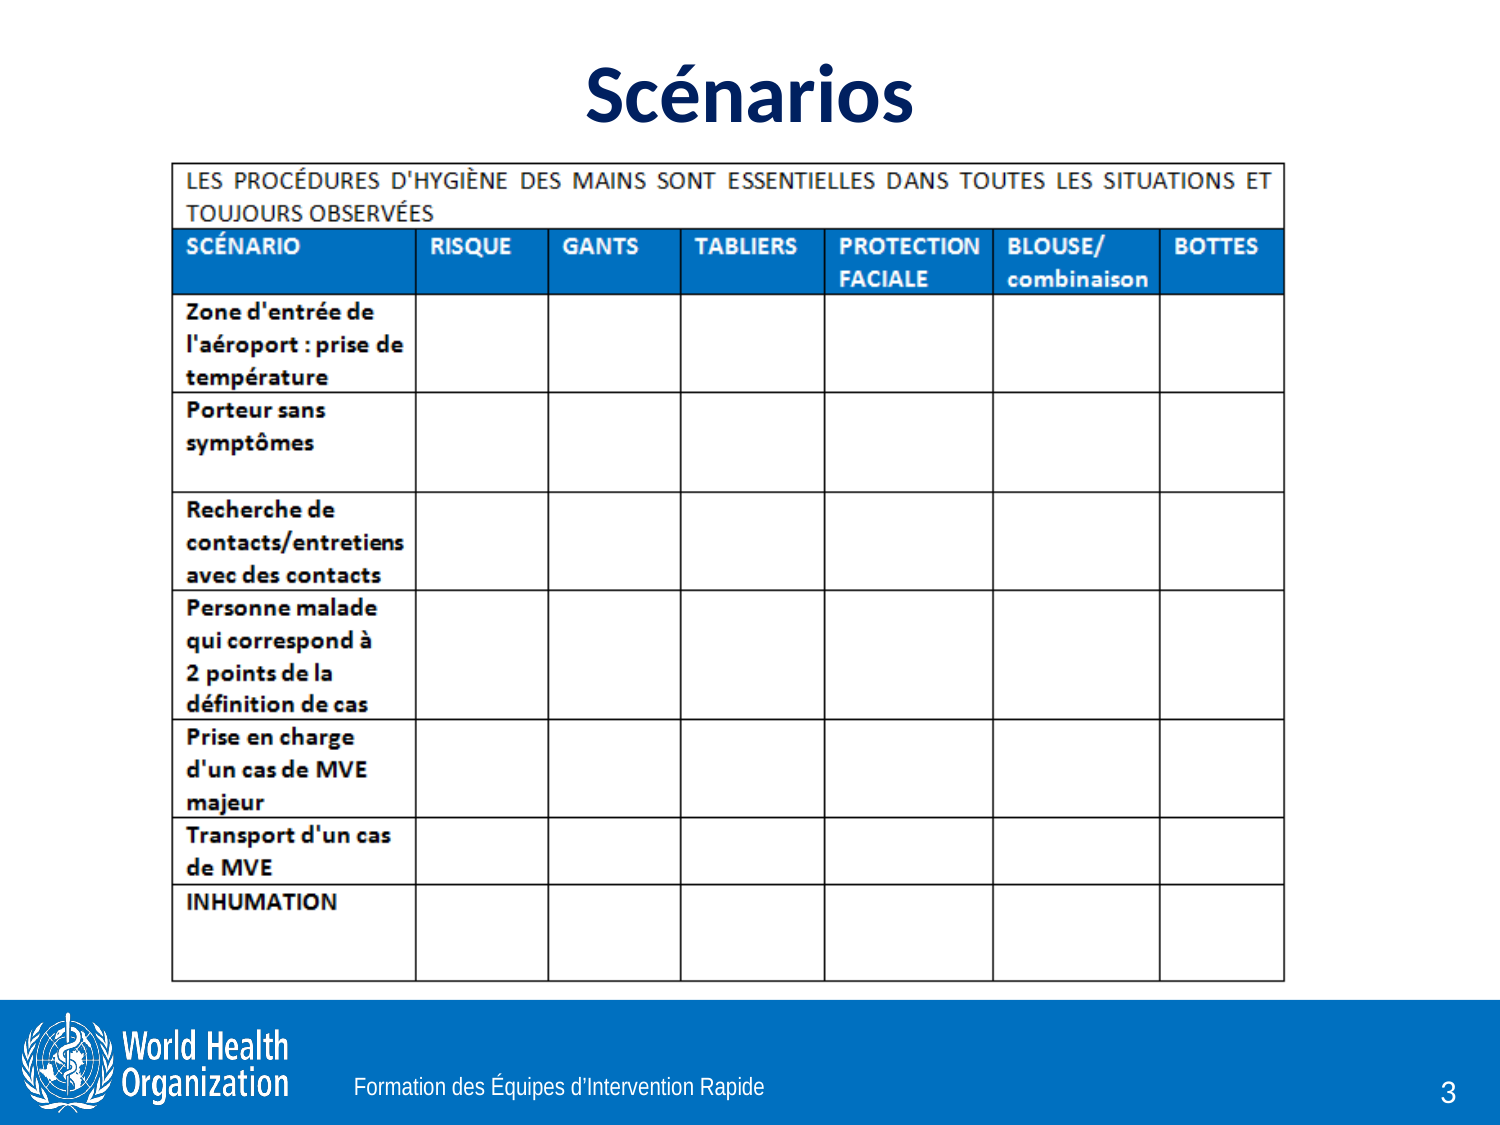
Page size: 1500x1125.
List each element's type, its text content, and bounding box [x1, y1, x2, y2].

title Scénarios [75, 32, 1425, 220]
picture [159, 153, 1291, 996]
picture [21, 1012, 288, 1113]
